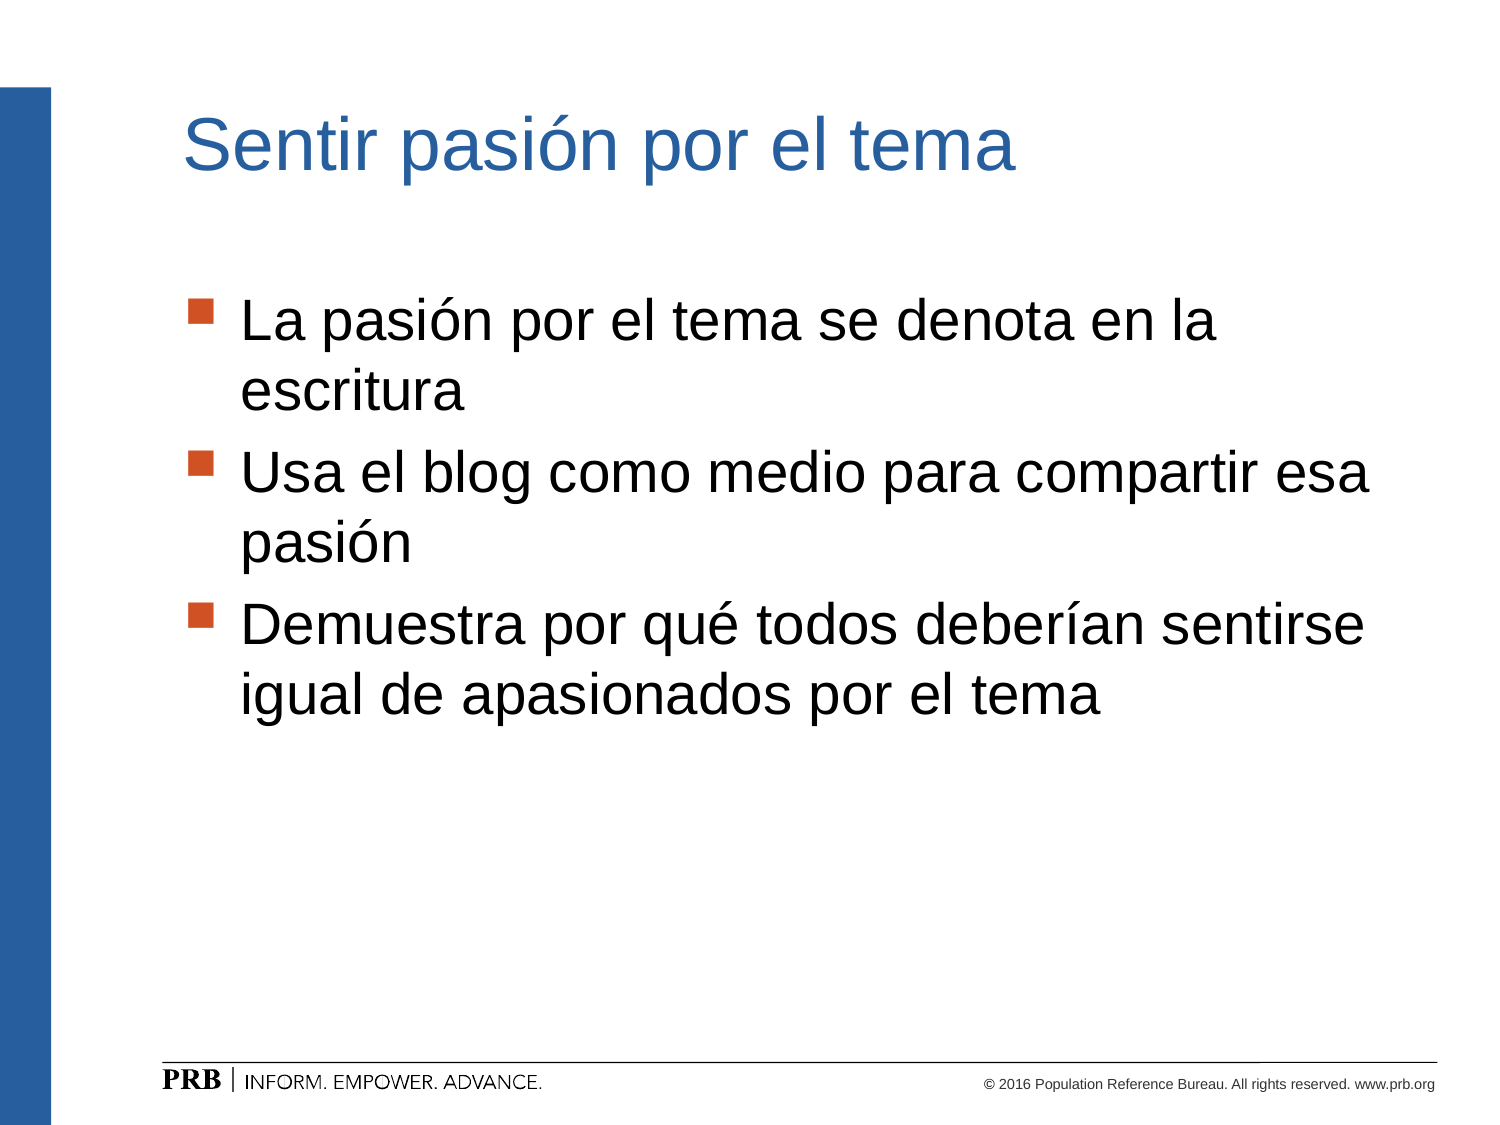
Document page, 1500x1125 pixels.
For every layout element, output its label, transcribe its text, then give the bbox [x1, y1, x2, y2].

title Sentir pasión por el tema [167, 87, 1438, 251]
list La pasión por el tema se denota en la escritura Usa el blog como medio para compartir esa pasión Demuestra por qué todos deberían sentirse igual de apasionados por el tema [169, 274, 1438, 1038]
